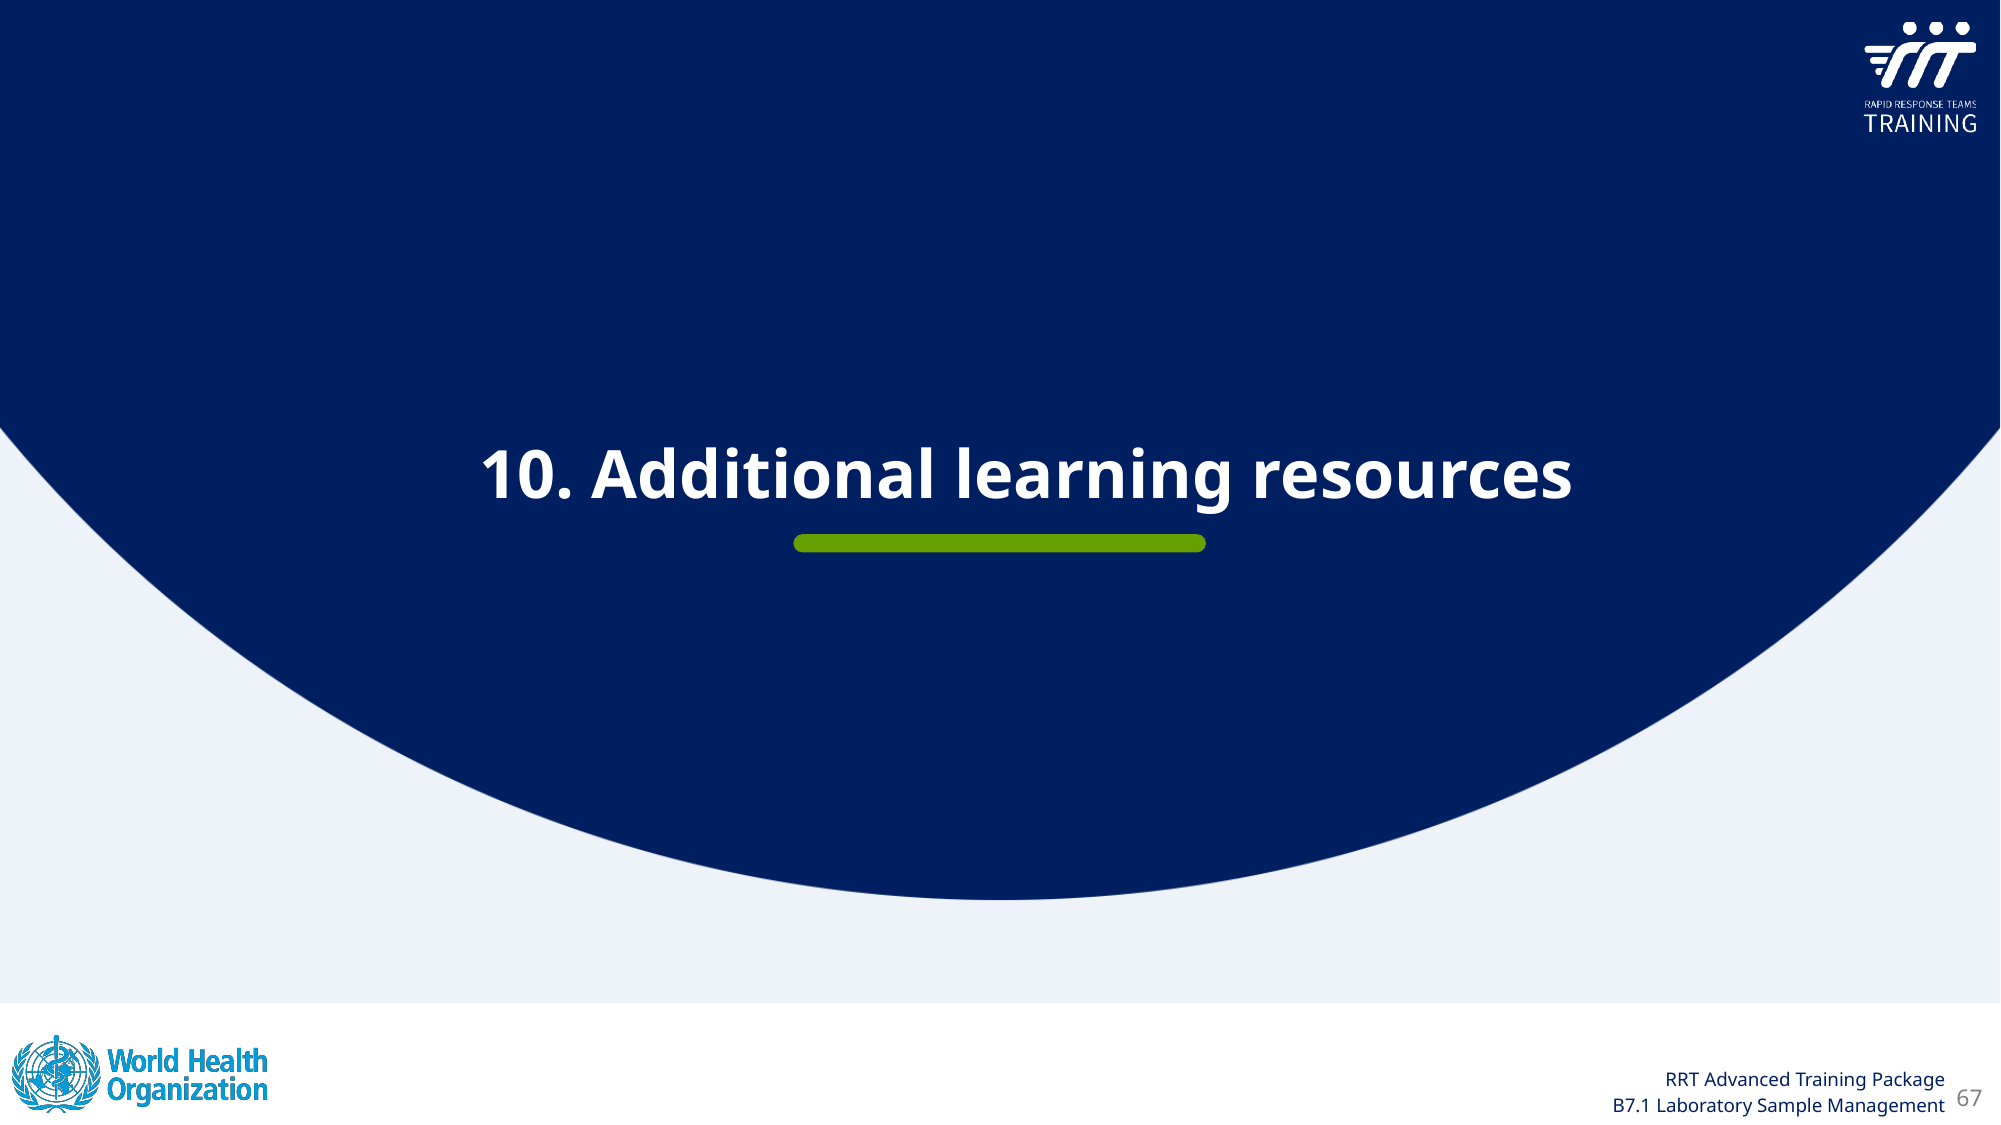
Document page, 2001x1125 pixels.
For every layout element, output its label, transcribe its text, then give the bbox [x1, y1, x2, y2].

picture [24, 1054, 36, 1087]
picture [50, 1108, 62, 1113]
list 10. Additional learning resources [95, 322, 1959, 631]
picture [46, 1056, 54, 1062]
picture [12, 1083, 48, 1113]
picture [40, 1062, 47, 1070]
picture [30, 1083, 37, 1091]
picture [34, 1054, 43, 1078]
picture [0, 0, 2001, 1003]
picture [22, 1062, 26, 1077]
picture [36, 1088, 78, 1105]
picture [12, 1035, 54, 1068]
picture [59, 1035, 267, 1113]
picture [71, 1053, 90, 1091]
